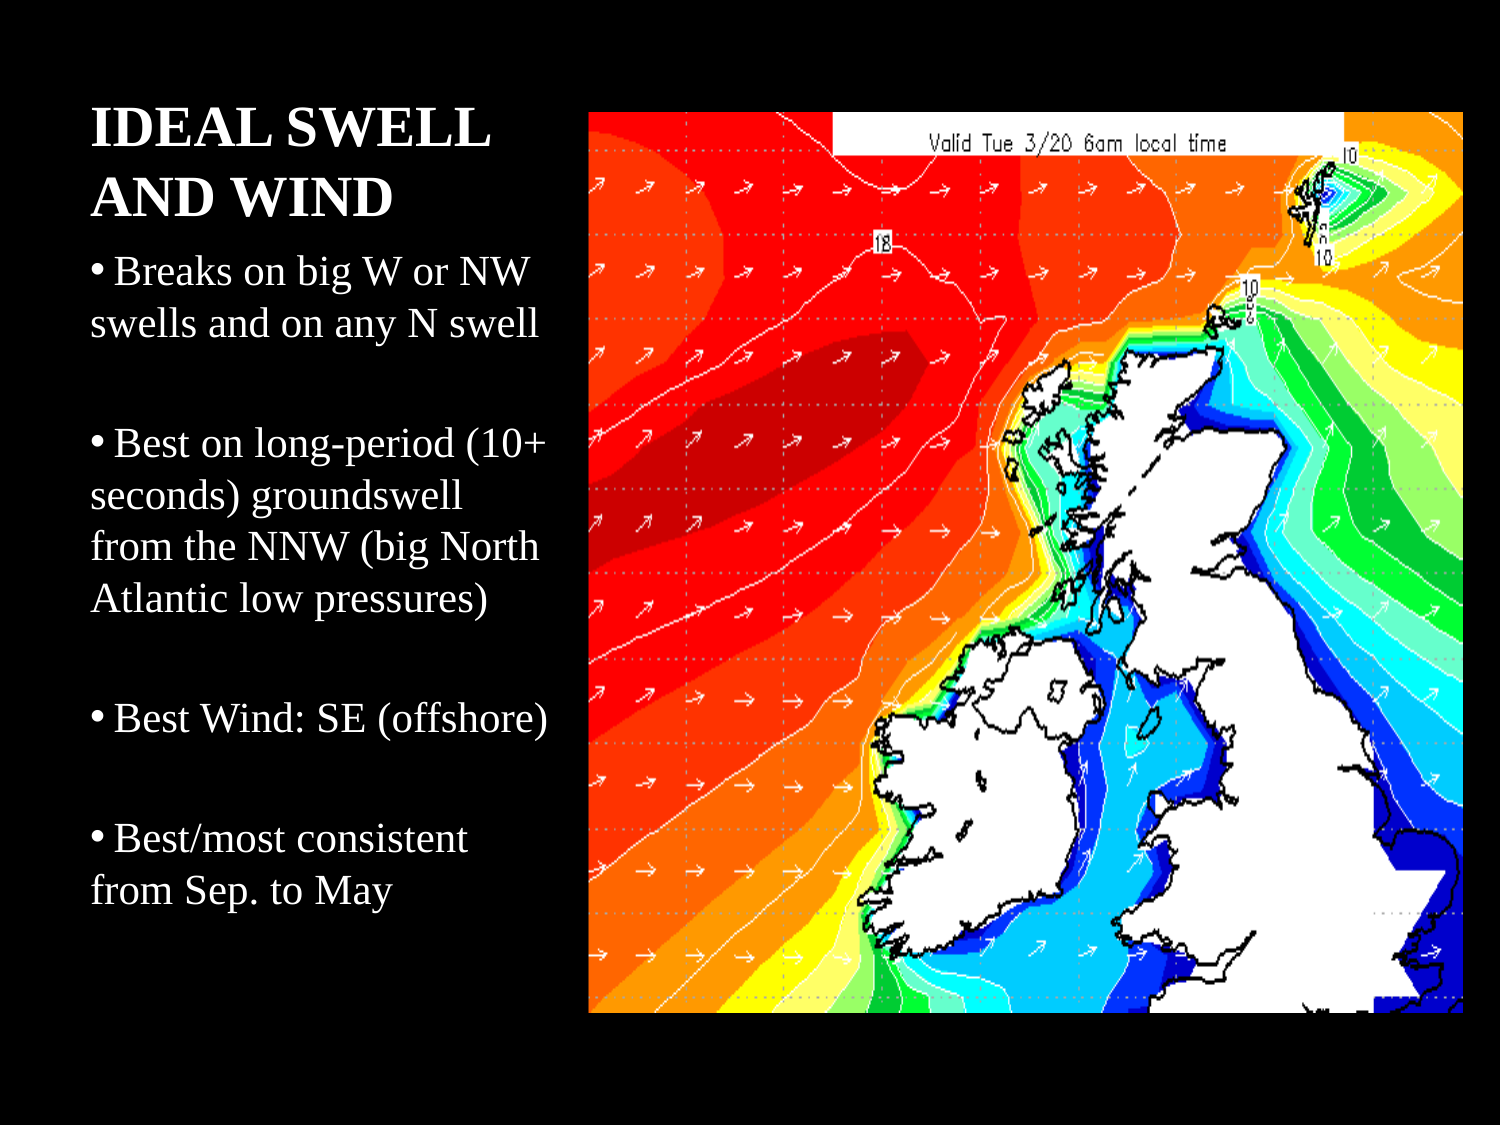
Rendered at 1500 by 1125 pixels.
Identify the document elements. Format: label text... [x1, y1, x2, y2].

list Breaks on big W or NW swells and on any N swell Best on long-period (10+ seconds) groundswell from the NNW (big North Atlantic low pressures) Best Wind: SE (offshore) Best/most consistent from Sep. to May [75, 235, 569, 1005]
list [586, 112, 1463, 1013]
title IDEAL SWELL AND WIND [75, 44, 569, 235]
